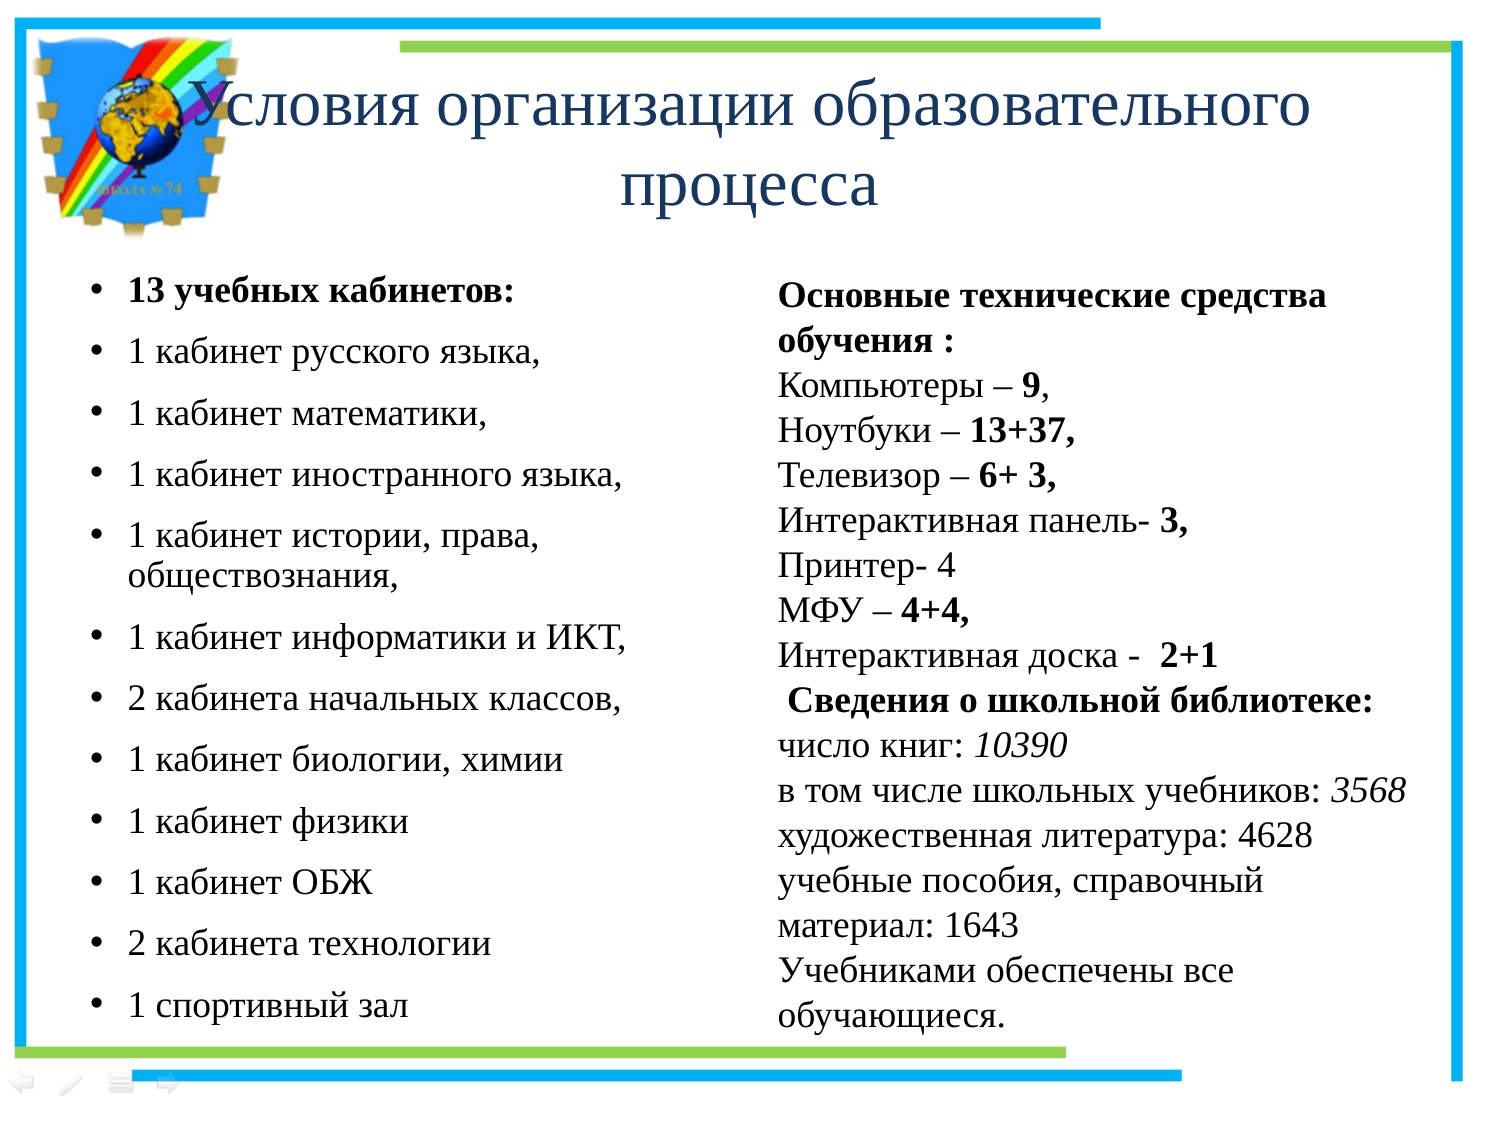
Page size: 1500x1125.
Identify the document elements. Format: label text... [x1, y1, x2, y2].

list 13 учебных кабинетов: 1 кабинет русского языка, 1 кабинет математики, 1 кабинет иностранного языка, 1 кабинет истории, права, обществознания, 1 кабинет информатики и ИКТ, 2 кабинета начальных классов, 1 кабинет биологии, химии 1 кабинет физики 1 кабинет ОБЖ 2 кабинета технологии 1 спортивный зал [74, 262, 738, 1006]
title Условия организации образовательного процесса [74, 44, 1426, 233]
list Основные технические средства обучения : Компьютеры – 9, Ноутбуки – 13+37, Телевизор – 6+ 3, Интерактивная панель- 3, Принтер- 4 МФУ – 4+4, Интерактивная доска - 2+1 Сведения о школьной библиотеке: число книг: 10390 в том числе школьных учебников: 3568 художественная литература: 4628 учебные пособия, справочный материал: 1643 Учебниками обеспечены все обучающиеся. [762, 262, 1426, 1006]
picture [0, 0, 1477, 1112]
